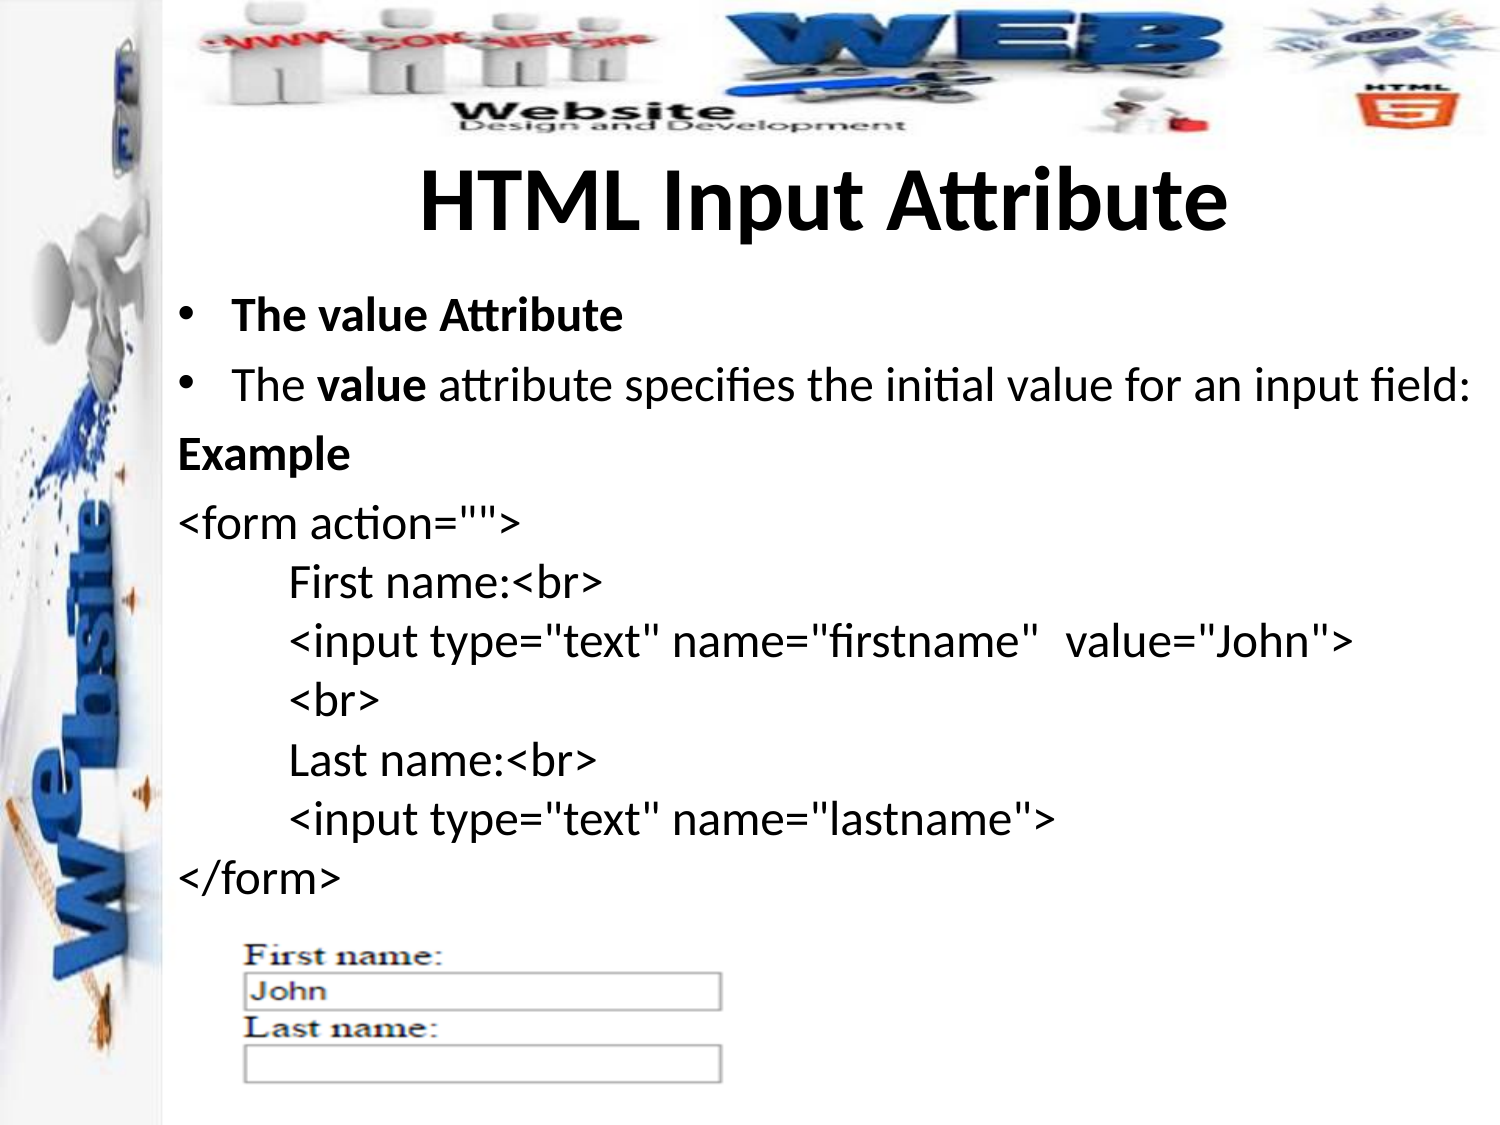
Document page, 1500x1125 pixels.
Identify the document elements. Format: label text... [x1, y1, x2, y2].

picture [0, 0, 1500, 1125]
picture [224, 924, 751, 1113]
title HTML Input Attribute [150, 99, 1500, 288]
list The value Attribute The value attribute specifies the initial value for an input field: Example <form action=""> First name:<br> <input type="text" name="firstname" value="John"> <br> Last name:<br> <input type="text" name="lastname"> </form> [162, 275, 1500, 1125]
